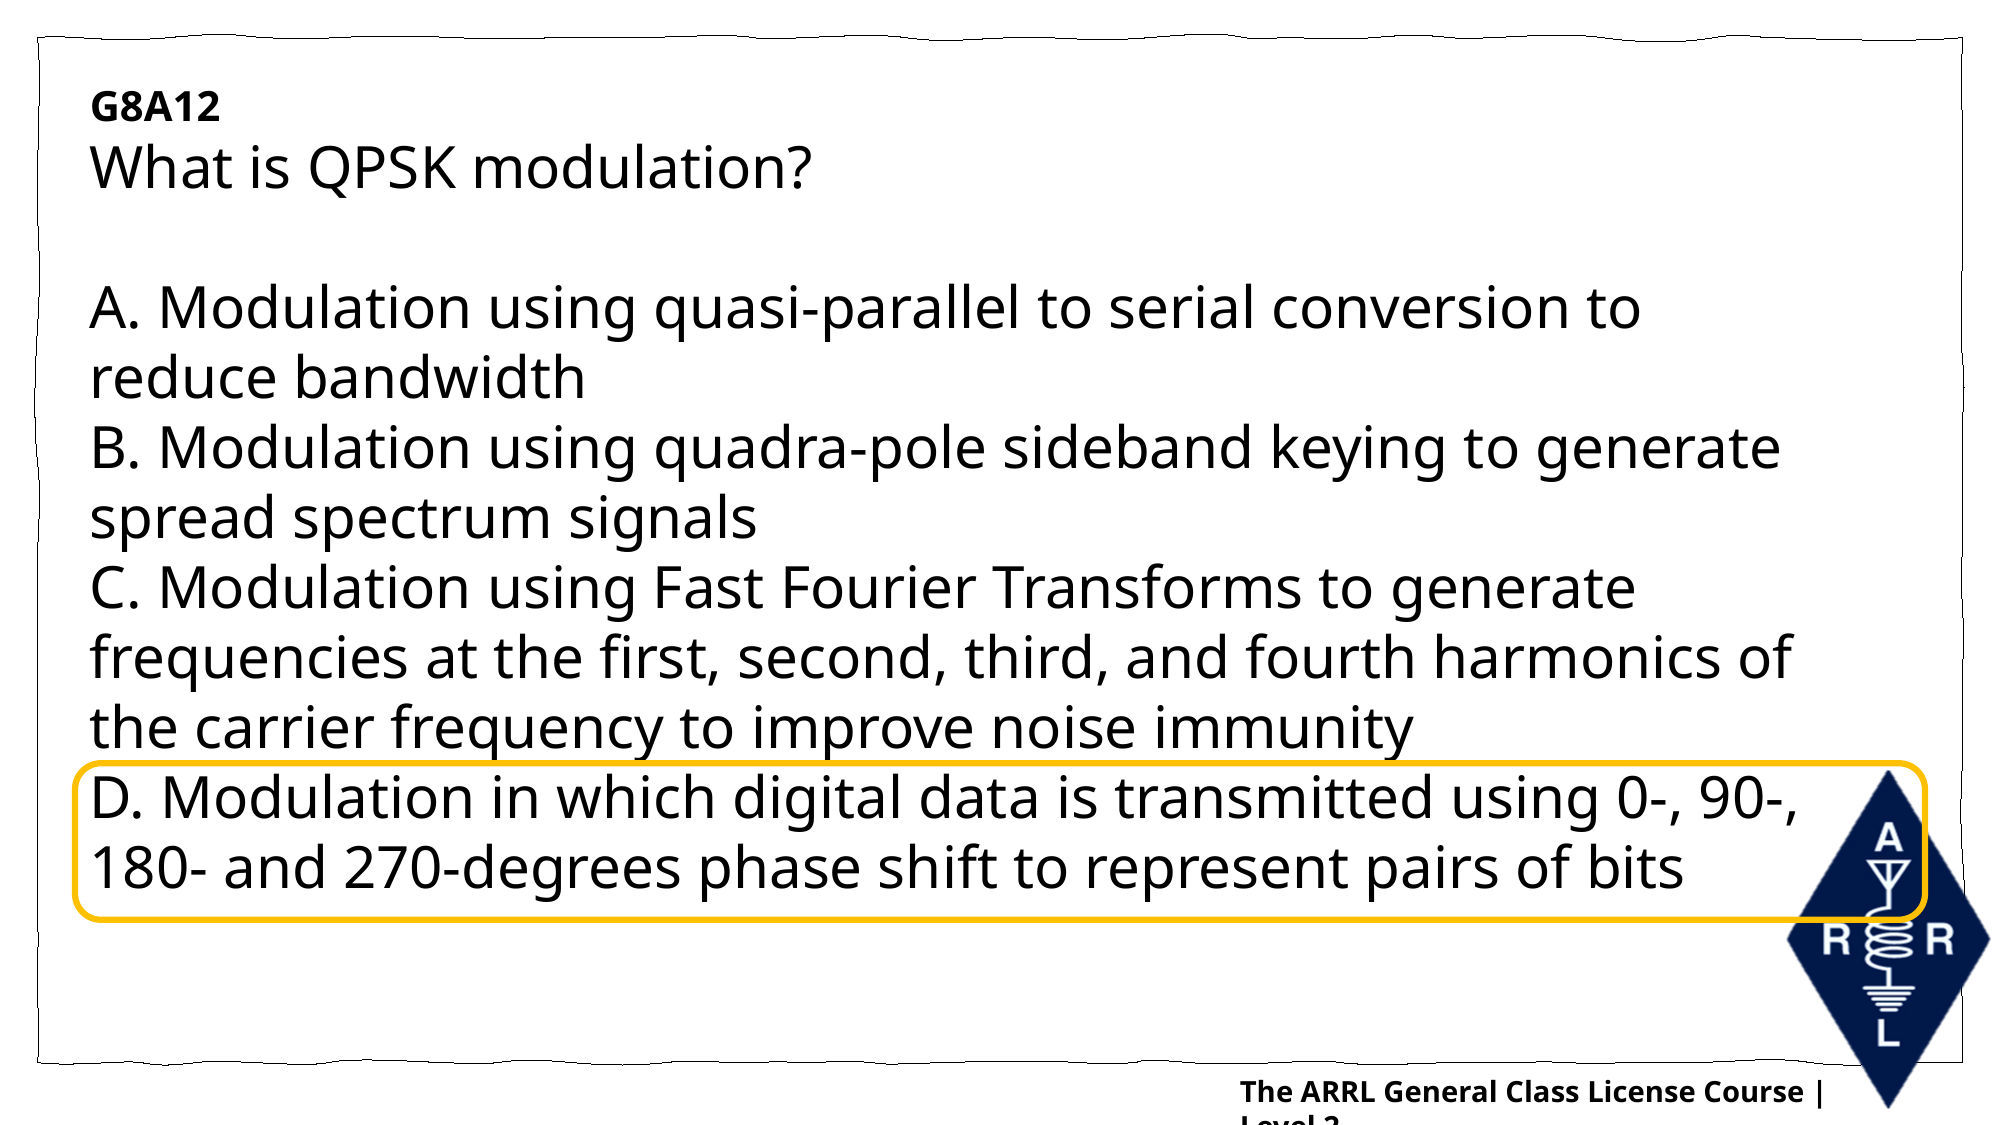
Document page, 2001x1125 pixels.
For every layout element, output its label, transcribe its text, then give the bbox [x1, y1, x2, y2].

picture [1773, 752, 1999, 1125]
text_box [73, 762, 1927, 921]
text_box G8A12 What is QPSK modulation? A. Modulation using quasi-parallel to serial conversion to reduce bandwidth B. Modulation using quadra-pole sideband keying to generate spread spectrum signals C. Modulation using Fast Fourier Transforms to generate frequencies at the first, second, third, and fourth harmonics of the carrier frequency to improve noise immunity D. Modulation in which digital data is transmitted using 0-, 90-, 180- and 270-degrees phase shift to represent pairs of bits [75, 72, 1850, 778]
